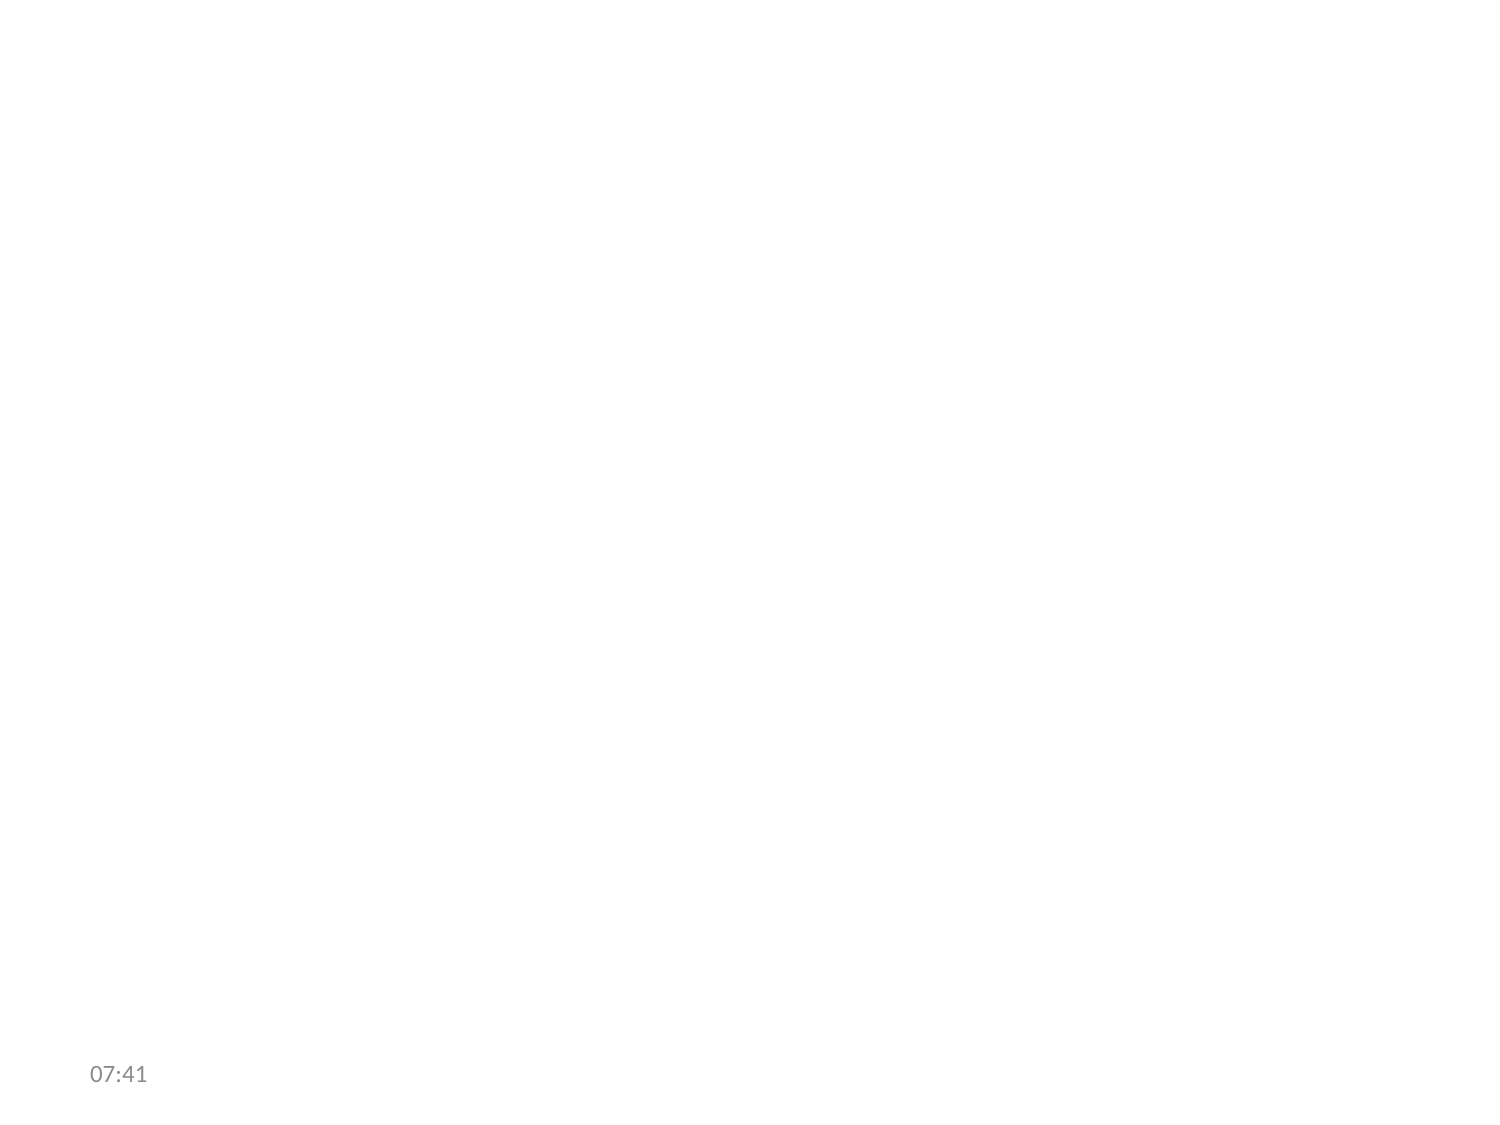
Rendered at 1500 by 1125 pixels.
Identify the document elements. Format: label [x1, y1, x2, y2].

slide_number [75, 1042, 425, 1103]
